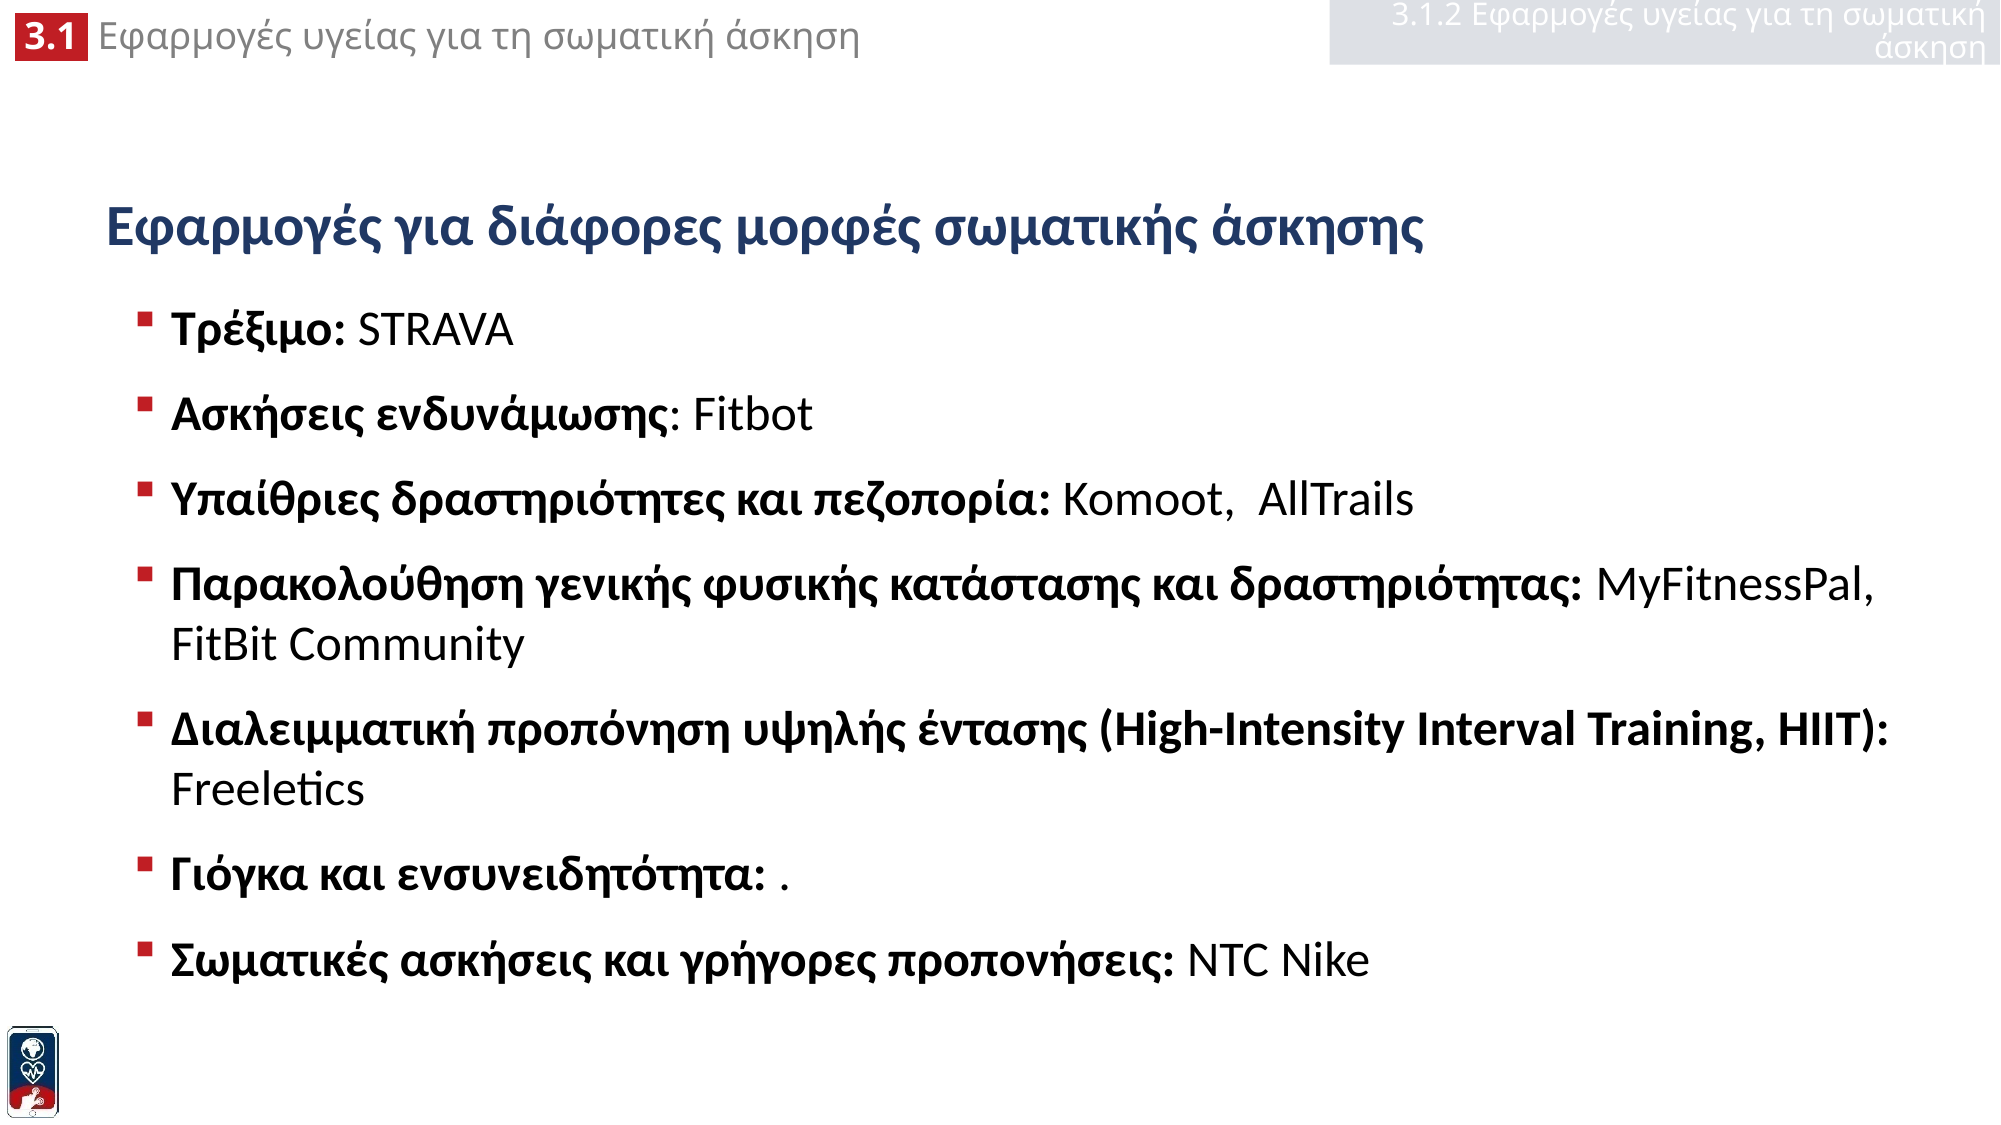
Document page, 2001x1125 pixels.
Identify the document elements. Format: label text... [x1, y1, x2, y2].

picture [7, 1026, 59, 1118]
list Τρέξιμο: STRAVA Ασκήσεις ενδυνάμωσης: Fitbot Υπαίθριες δραστηριότητες και πεζοπορία: Komoot, AllTrails Παρακολούθηση γενικής φυσικής κατάστασης και δραστηριότητας: MyFitnessPal, FitBit Community Διαλειμματική προπόνηση υψηλής έντασης (High-Intensity Interval Training, HIIT): Freeletics Γιόγκα και ενσυνειδητότητα: . Σωματικές ασκήσεις και γρήγορες προπονήσεις: NTC Nike [118, 288, 2000, 1079]
title Εφαρμογές για διάφορες μορφές σωματικής άσκησης [91, 177, 2000, 277]
text_box 3.1.2 Εφαρμογές υγείας για τη σωματική άσκηση [1329, 0, 2000, 65]
